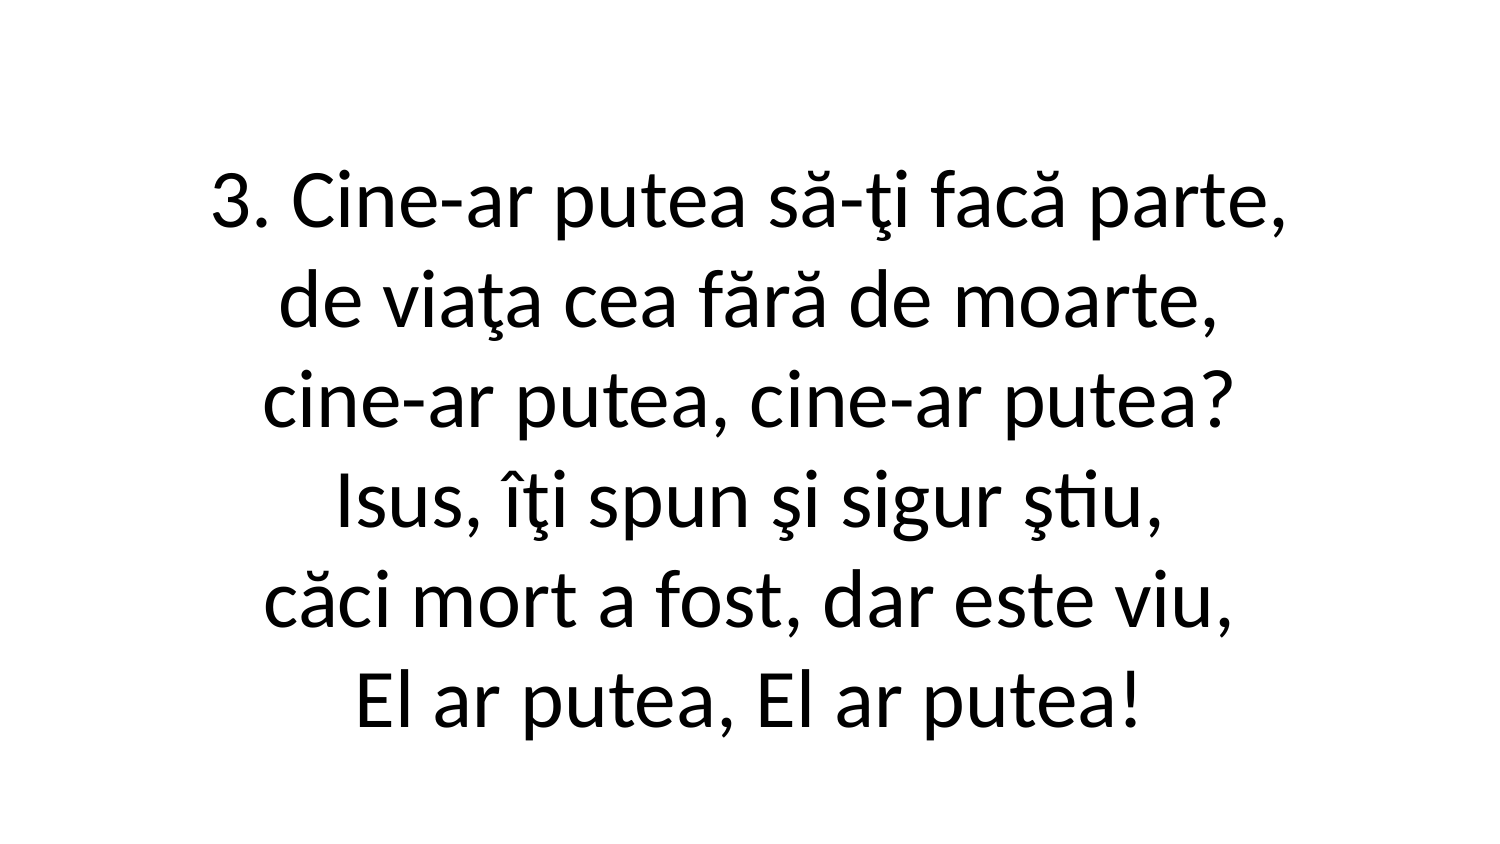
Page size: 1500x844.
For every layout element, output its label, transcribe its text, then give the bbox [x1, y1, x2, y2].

text_box 3. Cine-ar putea să-ţi facă parte, de viaţa cea fără de moarte, cine-ar putea, cine-ar putea? Isus, îţi spun şi sigur ştiu, căci mort a fost, dar este viu, El ar putea, El ar putea! [194, 92, 1306, 752]
